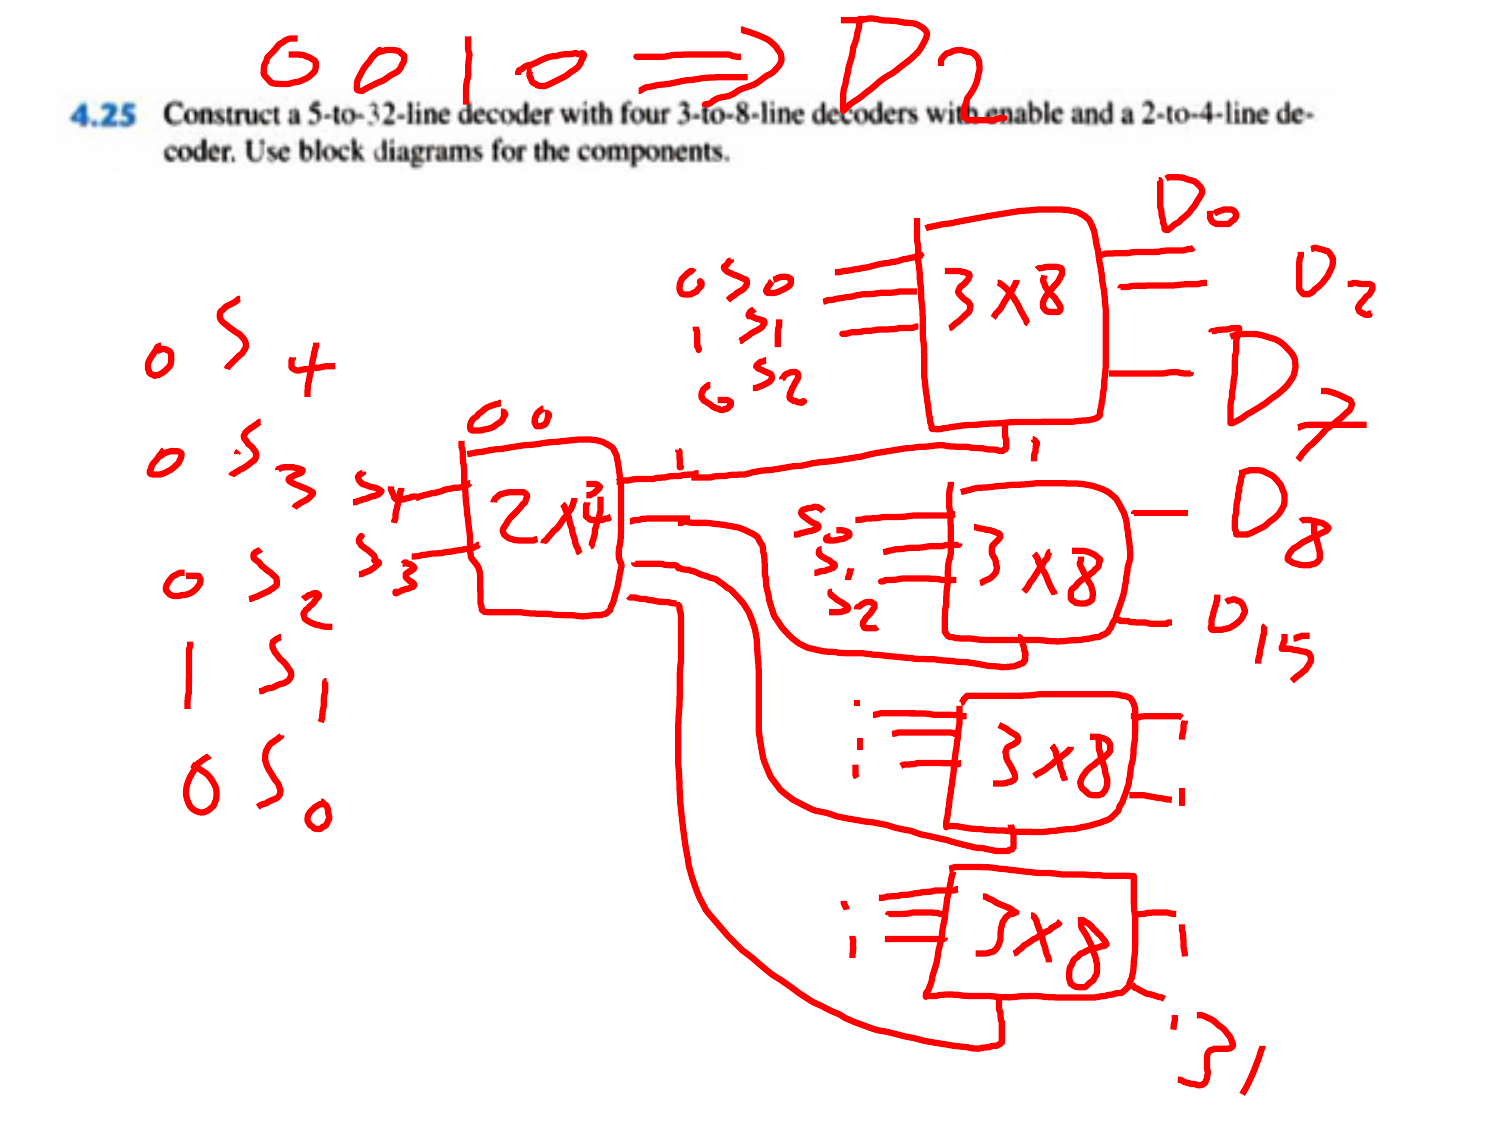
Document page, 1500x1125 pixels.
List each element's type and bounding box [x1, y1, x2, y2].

text_box [263, 15, 1005, 496]
picture [1005, 87, 1338, 173]
text_box [147, 176, 1373, 1095]
picture [49, 87, 263, 173]
